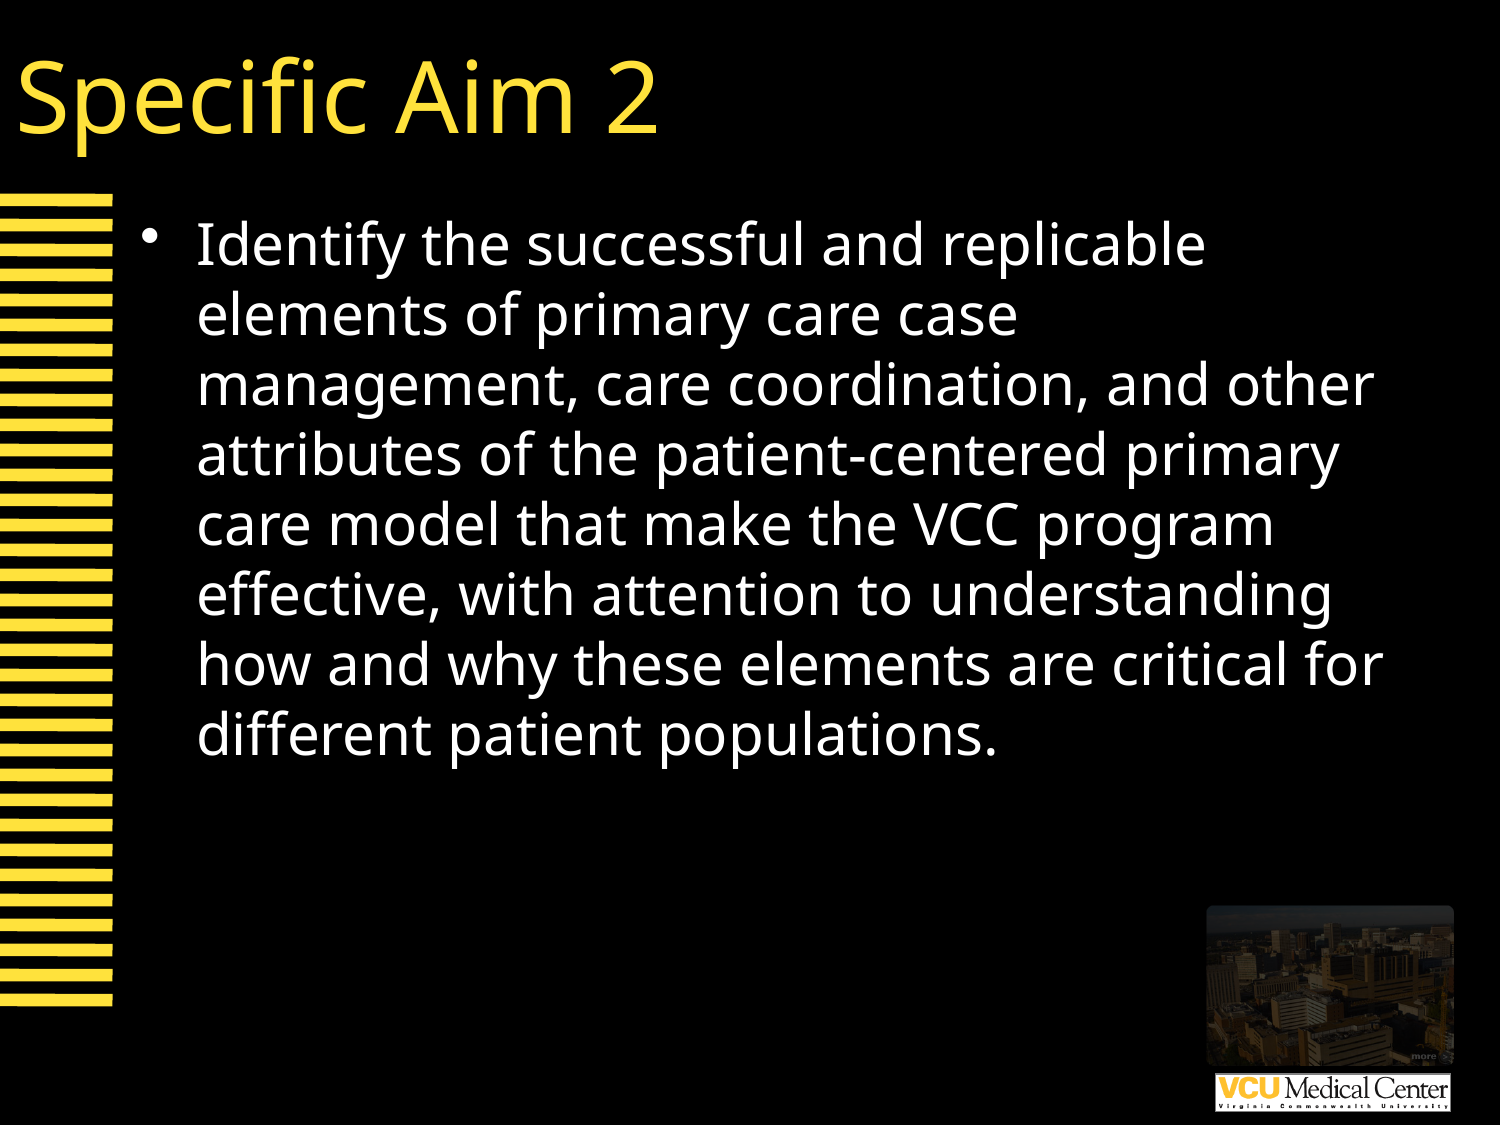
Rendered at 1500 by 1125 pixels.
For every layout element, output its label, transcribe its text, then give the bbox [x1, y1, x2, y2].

title Specific Aim 2 [0, 0, 1276, 188]
picture [1199, 900, 1461, 1072]
list Identify the successful and replicable elements of primary care case management, care coordination, and other attributes of the patient-centered primary care model that make the VCC program effective, with attention to understanding how and why these elements are critical for different patient populations. [124, 199, 1401, 1001]
picture [1216, 1075, 1450, 1111]
